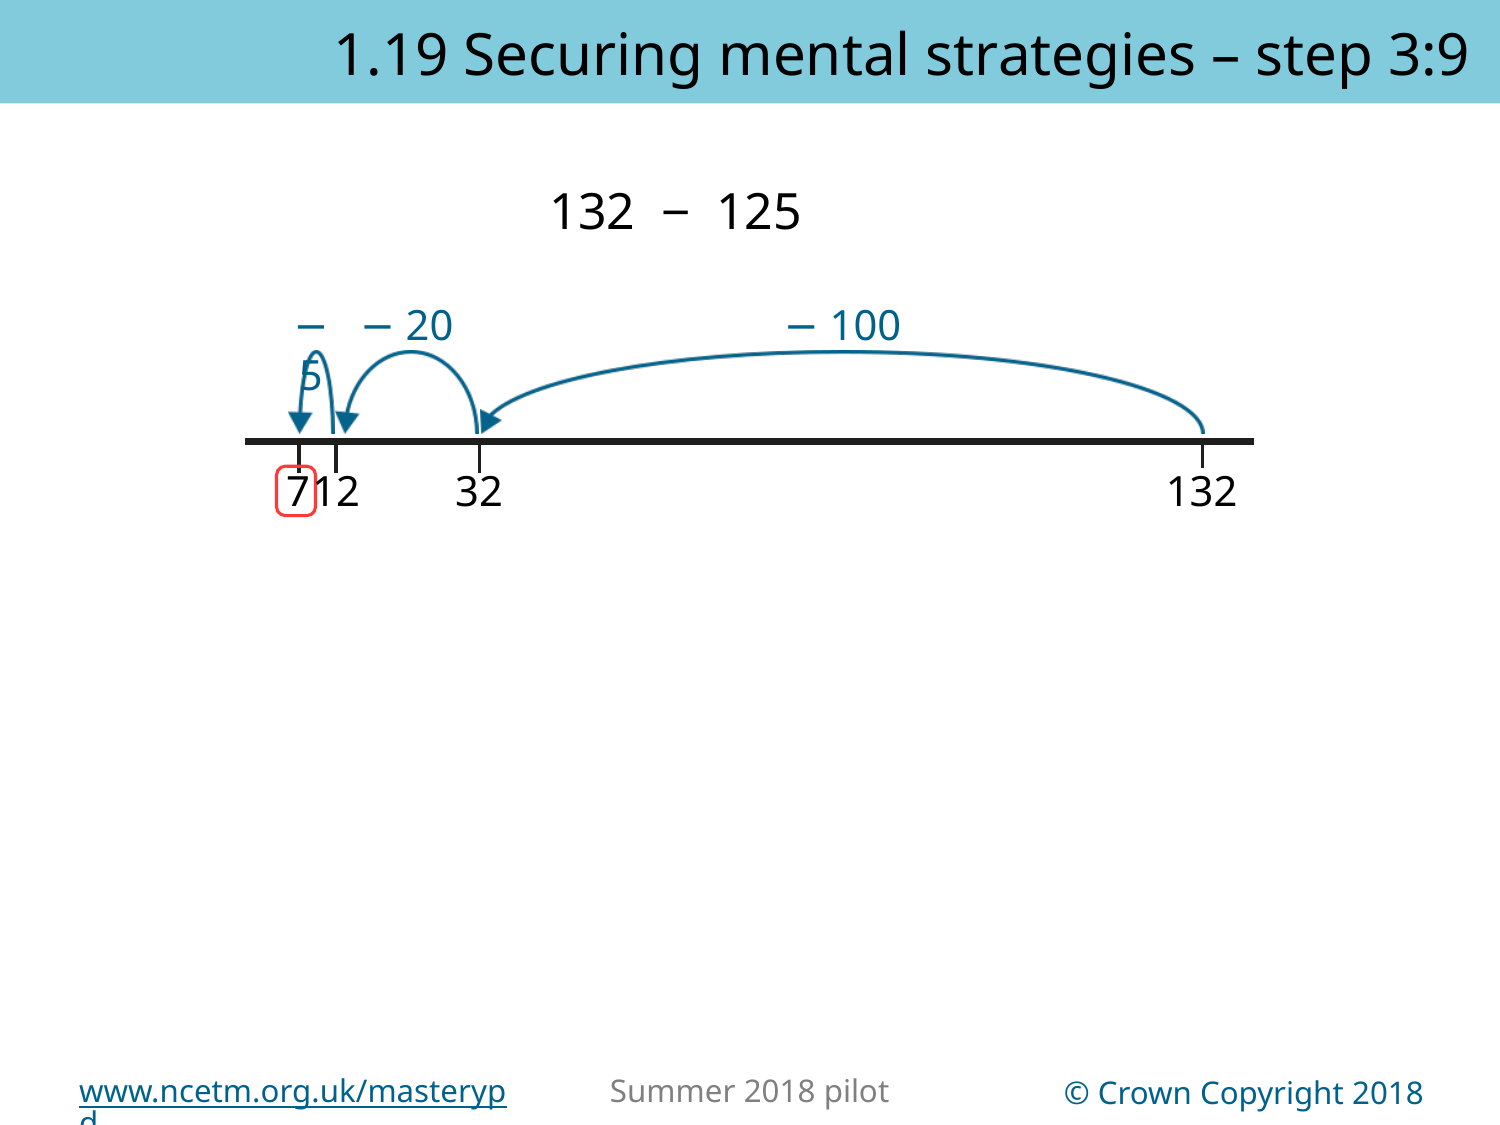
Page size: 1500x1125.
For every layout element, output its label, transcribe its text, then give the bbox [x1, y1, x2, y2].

text_box 132 [1150, 457, 1253, 523]
text_box [276, 466, 297, 516]
text_box − 100 [768, 291, 917, 348]
picture [851, 349, 1205, 431]
text_box − 5 [268, 291, 344, 407]
list 1.19 Securing mental strategies – step 3:9 [0, 0, 1500, 104]
text_box − 20 [344, 291, 469, 348]
text_box 132 − 125 [534, 172, 817, 247]
picture [480, 349, 837, 413]
picture [413, 349, 479, 431]
picture [305, 375, 316, 387]
picture [480, 354, 1201, 434]
picture [245, 438, 1254, 473]
text_box 7 [271, 457, 297, 523]
text_box 12 [297, 457, 376, 523]
picture [287, 349, 475, 434]
text_box 32 [440, 457, 519, 523]
